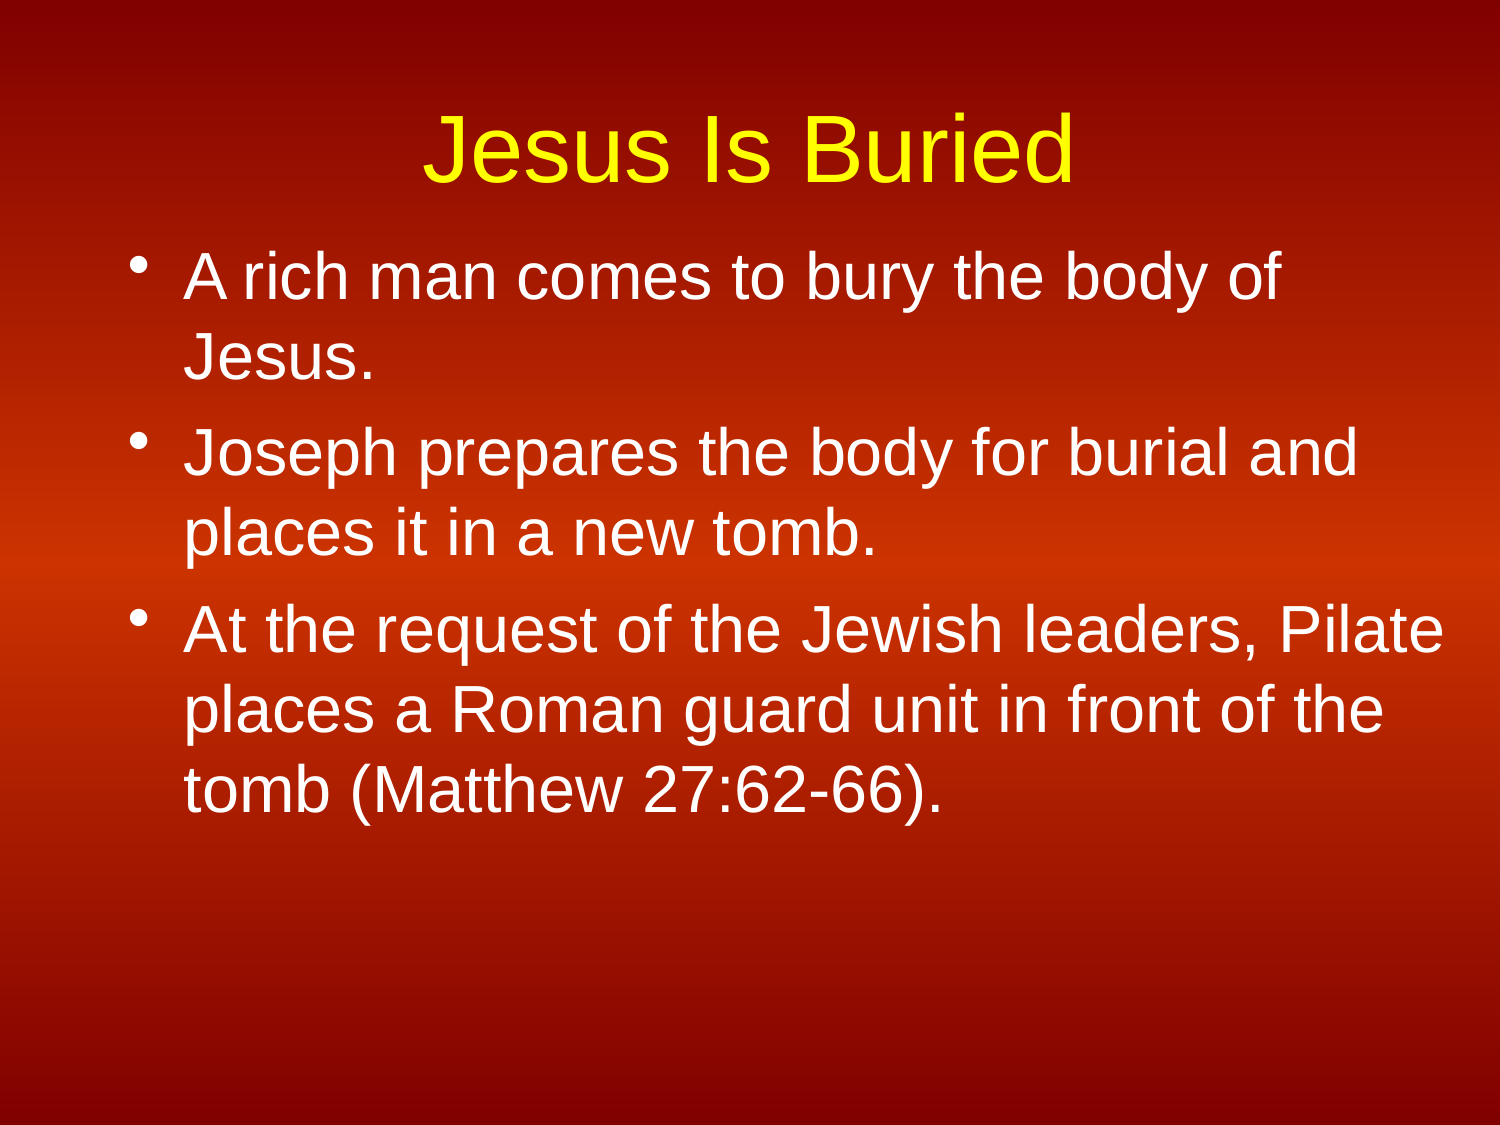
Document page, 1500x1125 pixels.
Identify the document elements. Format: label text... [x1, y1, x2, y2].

list A rich man comes to bury the body of Jesus. Joseph prepares the body for burial and places it in a new tomb. At the request of the Jewish leaders, Pilate places a Roman guard unit in front of the tomb (Matthew 27:62-66). [112, 224, 1463, 1125]
title Jesus Is Buried [37, 50, 1463, 238]
